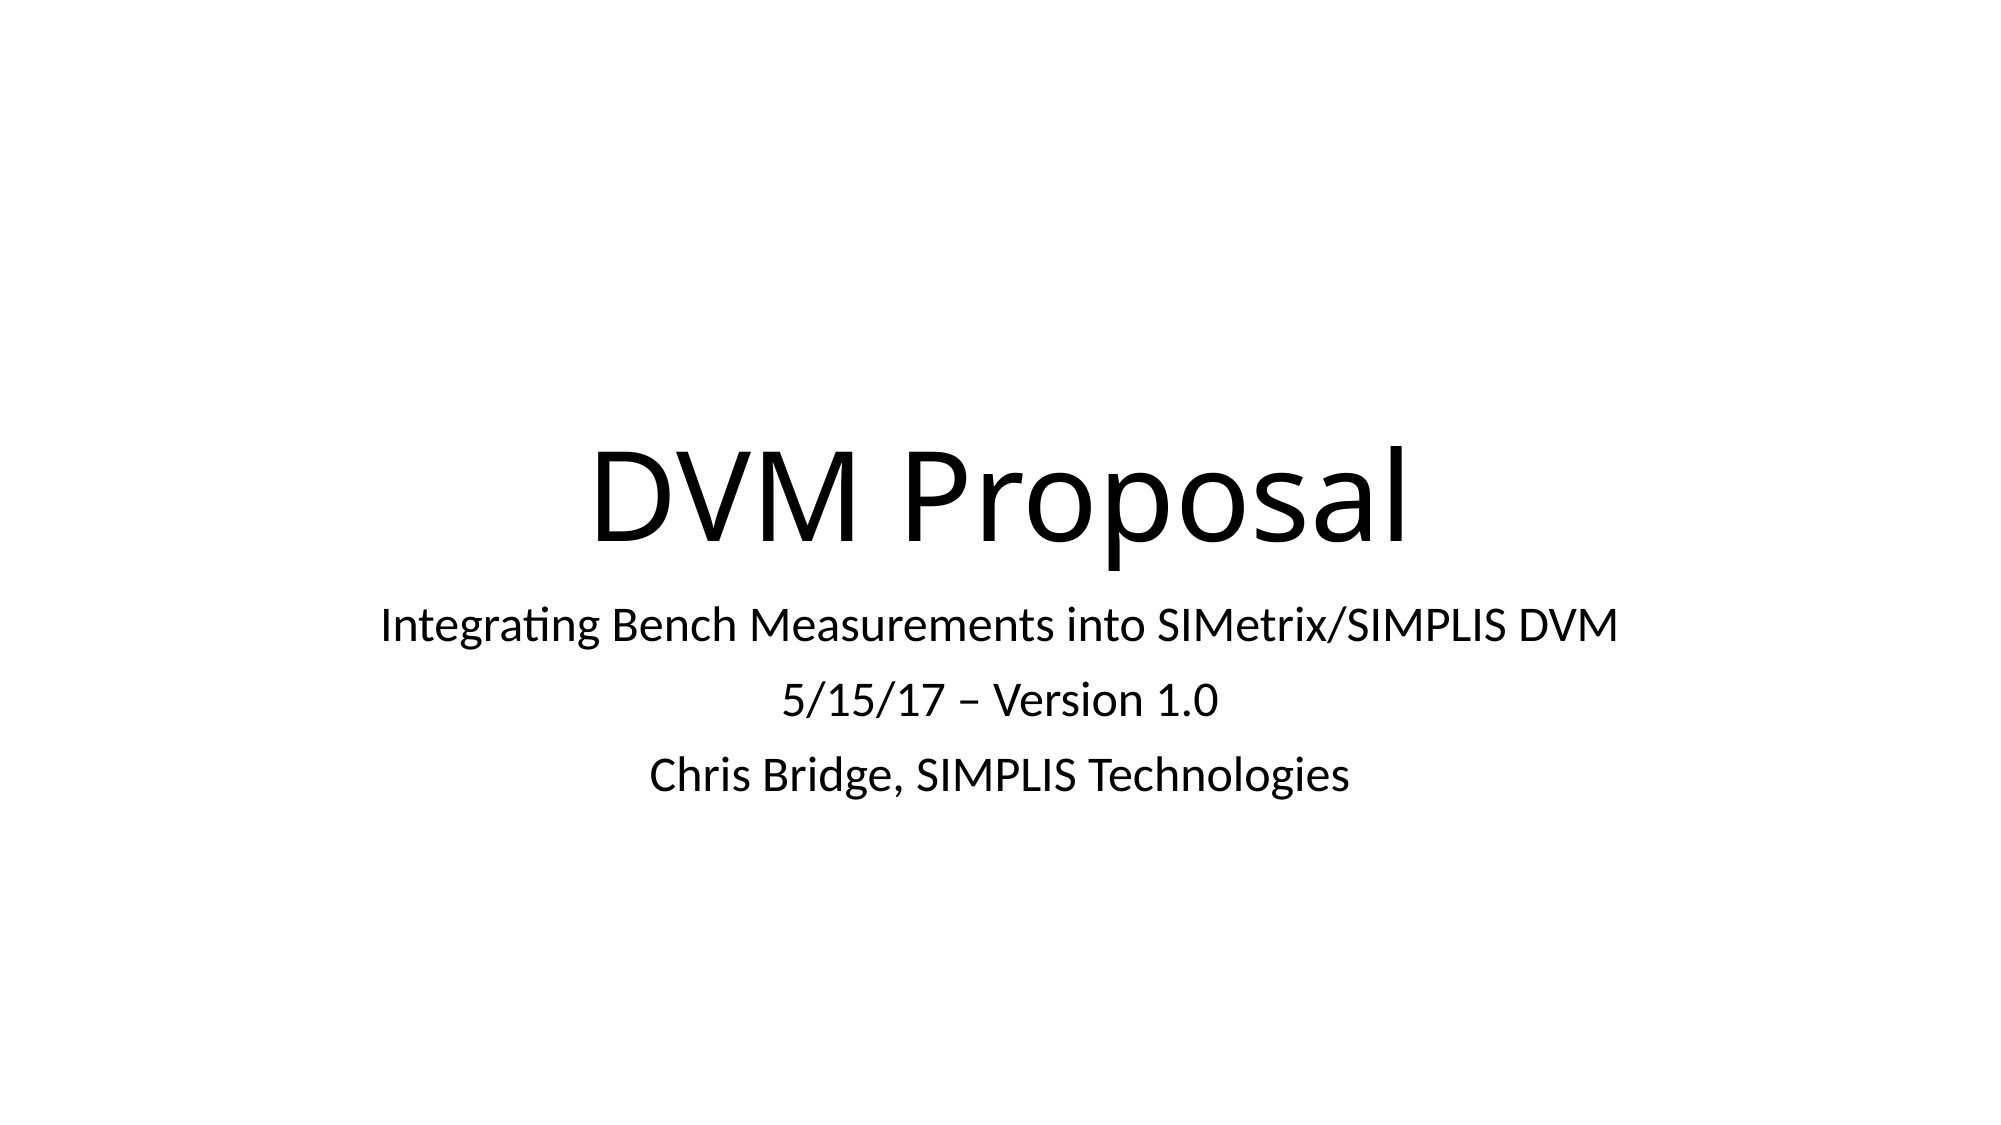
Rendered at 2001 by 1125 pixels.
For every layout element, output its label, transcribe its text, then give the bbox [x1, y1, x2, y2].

subtitle Integrating Bench Measurements into SIMetrix/SIMPLIS DVM 5/15/17 – Version 1.0 Chris Bridge, SIMPLIS Technologies [249, 590, 1750, 863]
title DVM Proposal [249, 184, 1750, 576]
